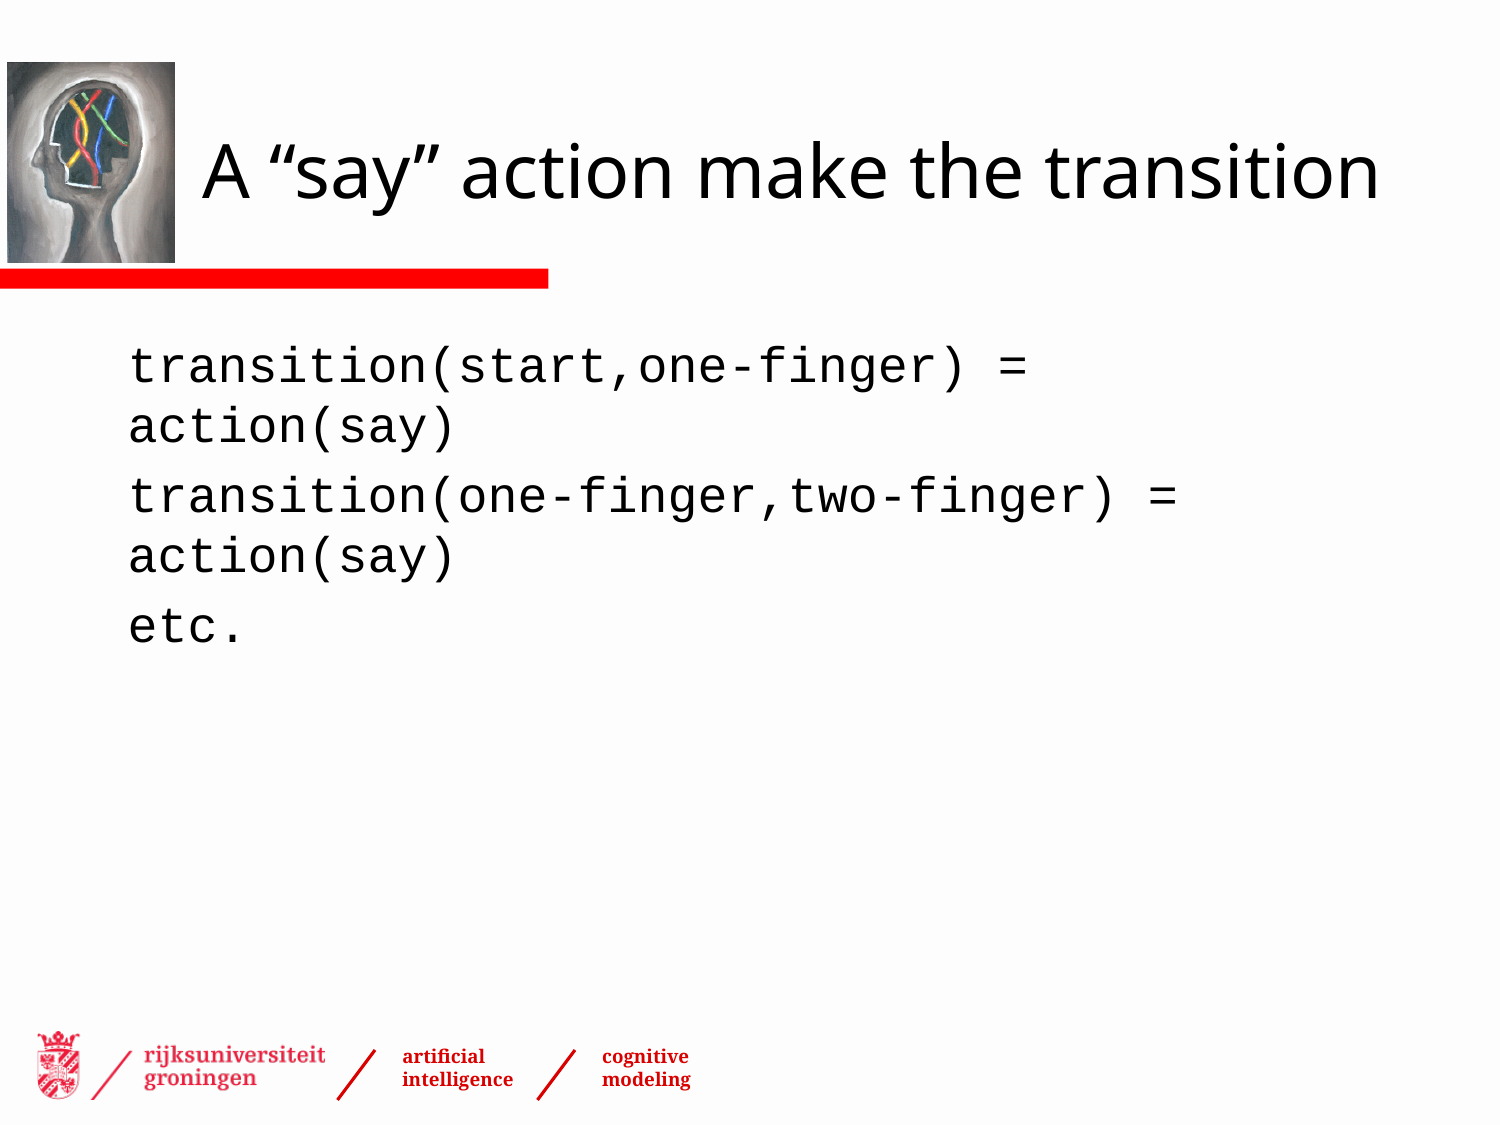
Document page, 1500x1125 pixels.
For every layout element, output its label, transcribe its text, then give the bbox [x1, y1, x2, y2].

list transition(start,one-finger) = action(say) transition(one-finger,two-finger) = action(say) etc. [112, 324, 1388, 1001]
title A “say” action make the transition [187, 74, 1463, 263]
picture [7, 62, 175, 263]
